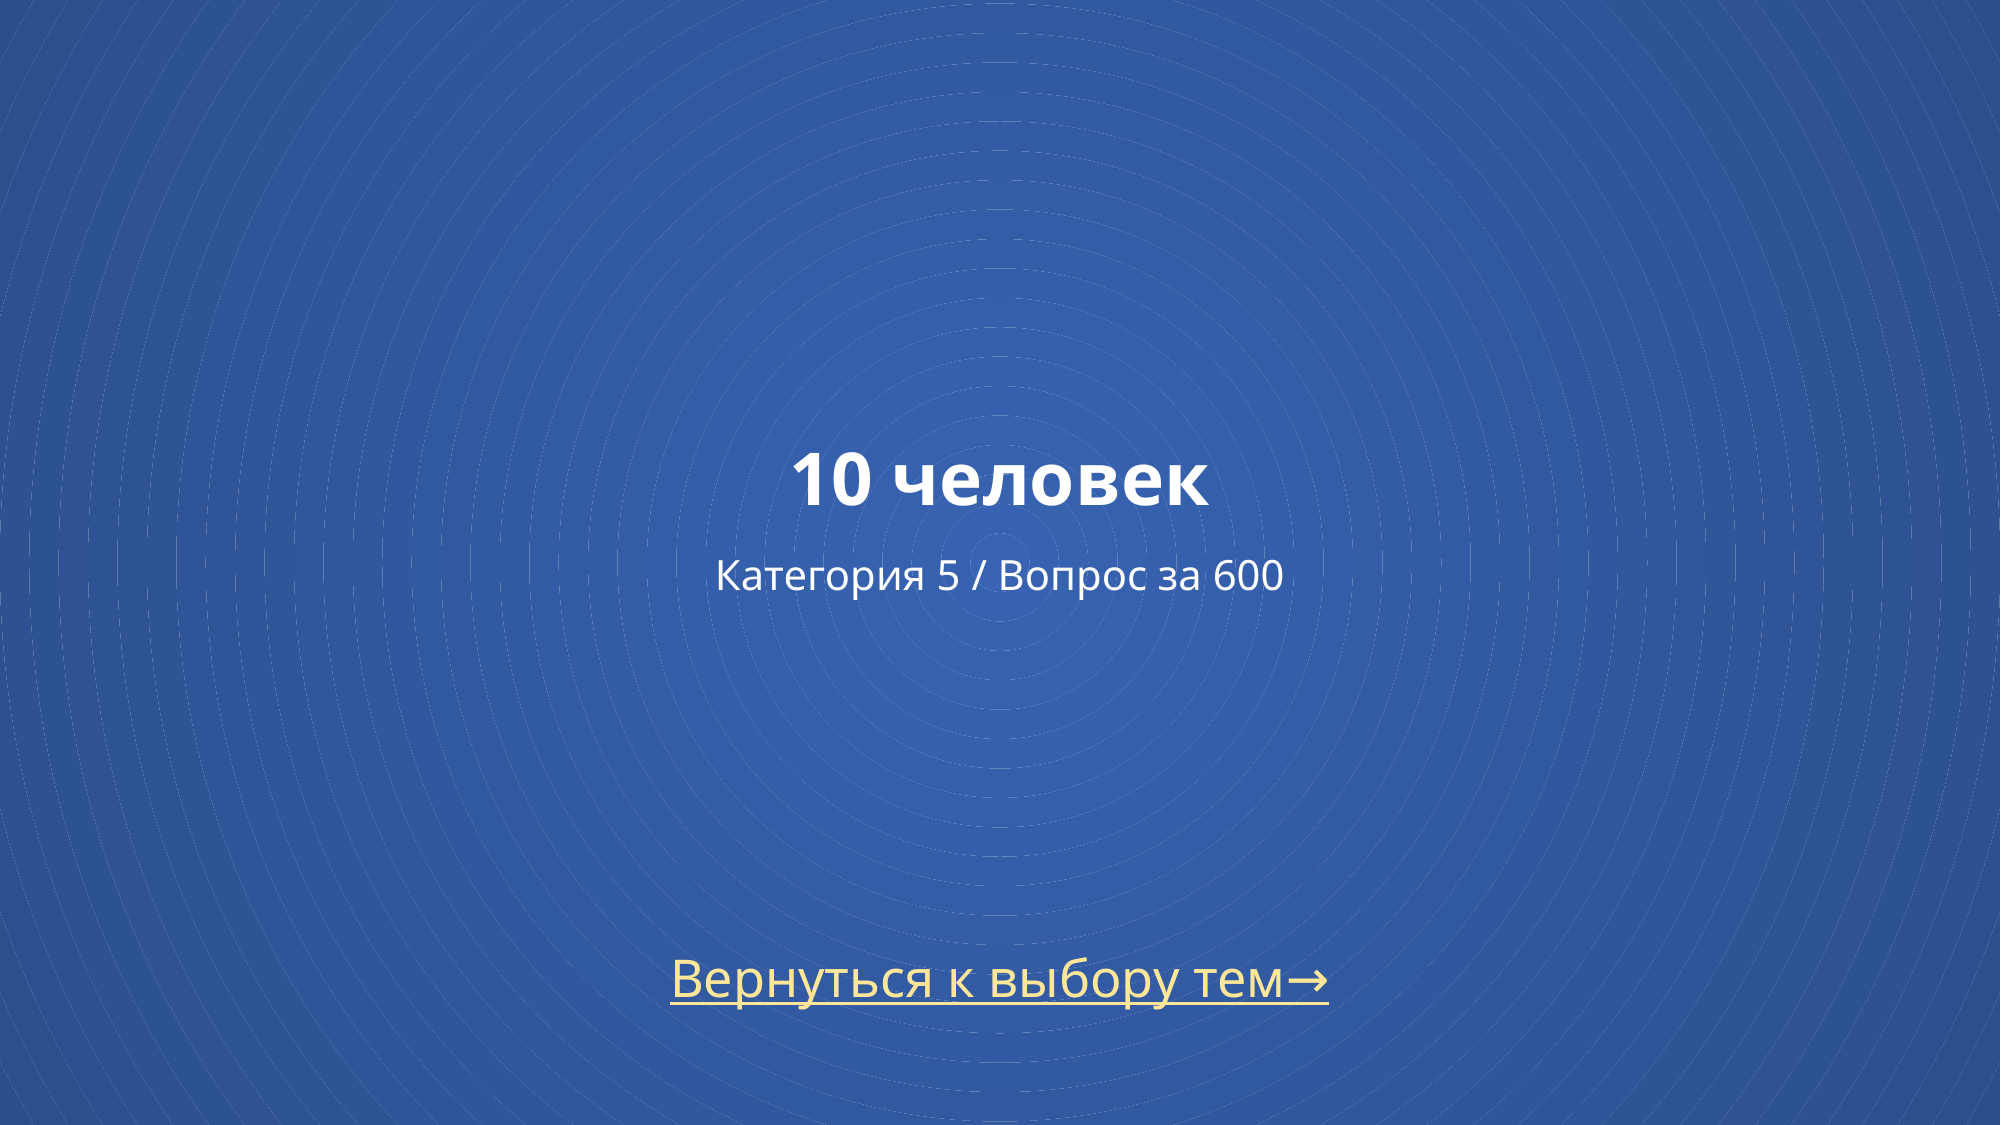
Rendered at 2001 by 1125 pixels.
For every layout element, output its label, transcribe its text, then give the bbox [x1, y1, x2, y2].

text_box Вернуться к выбору тем→ [655, 938, 1345, 1016]
title 10 человек Категория 5 / Вопрос за 600 [117, 396, 1883, 646]
